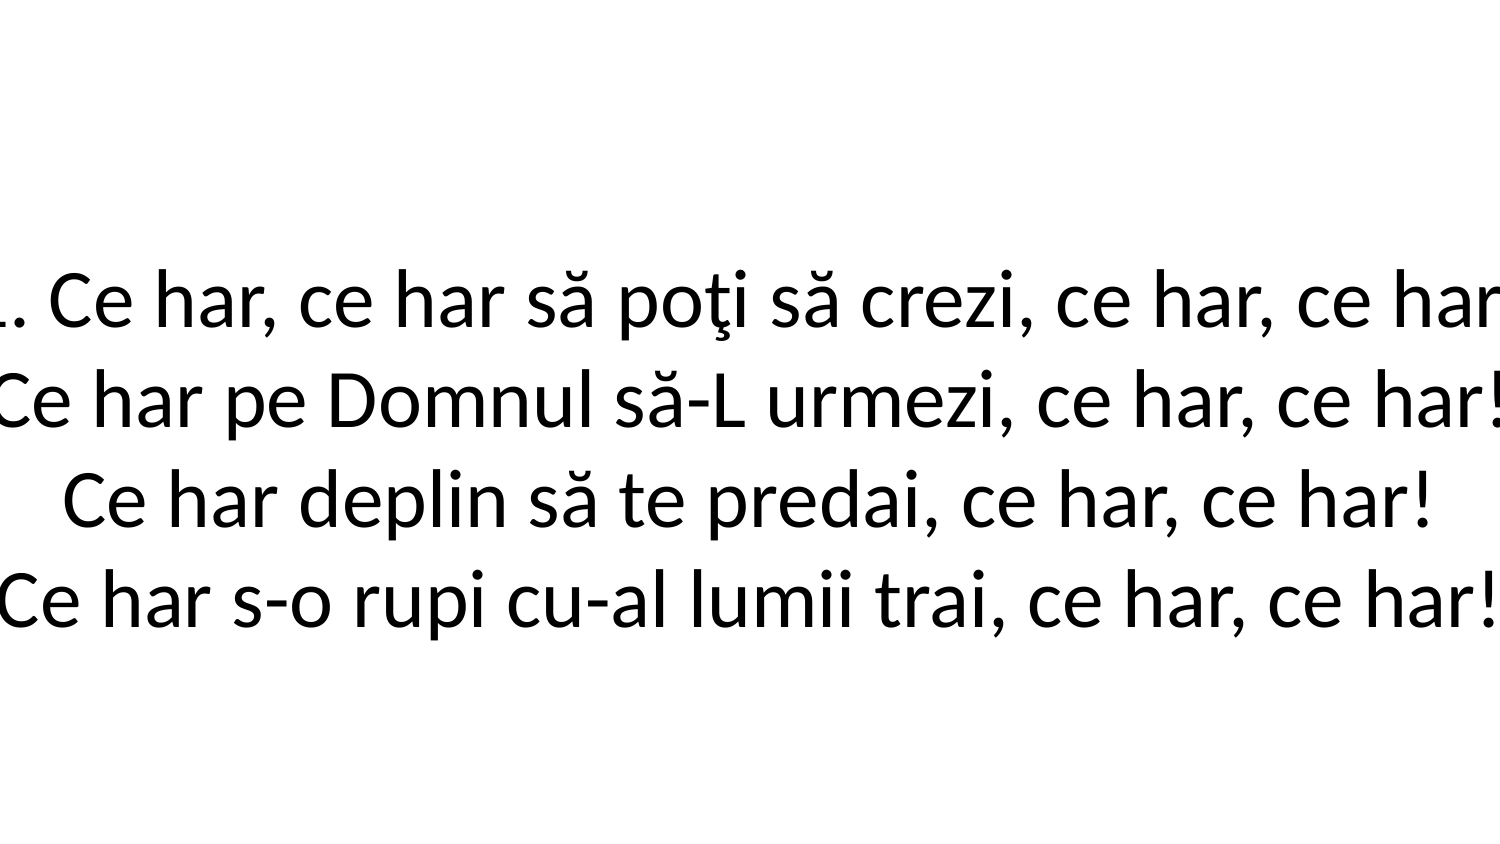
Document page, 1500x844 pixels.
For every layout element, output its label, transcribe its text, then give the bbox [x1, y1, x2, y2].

text_box 1. Ce har, ce har să poţi să crezi, ce har, ce har! Ce har pe Domnul să-L urmezi, ce har, ce har! Ce har deplin să te predai, ce har, ce har! Ce har s-o rupi cu-al lumii trai, ce har, ce har! [0, 192, 1500, 652]
